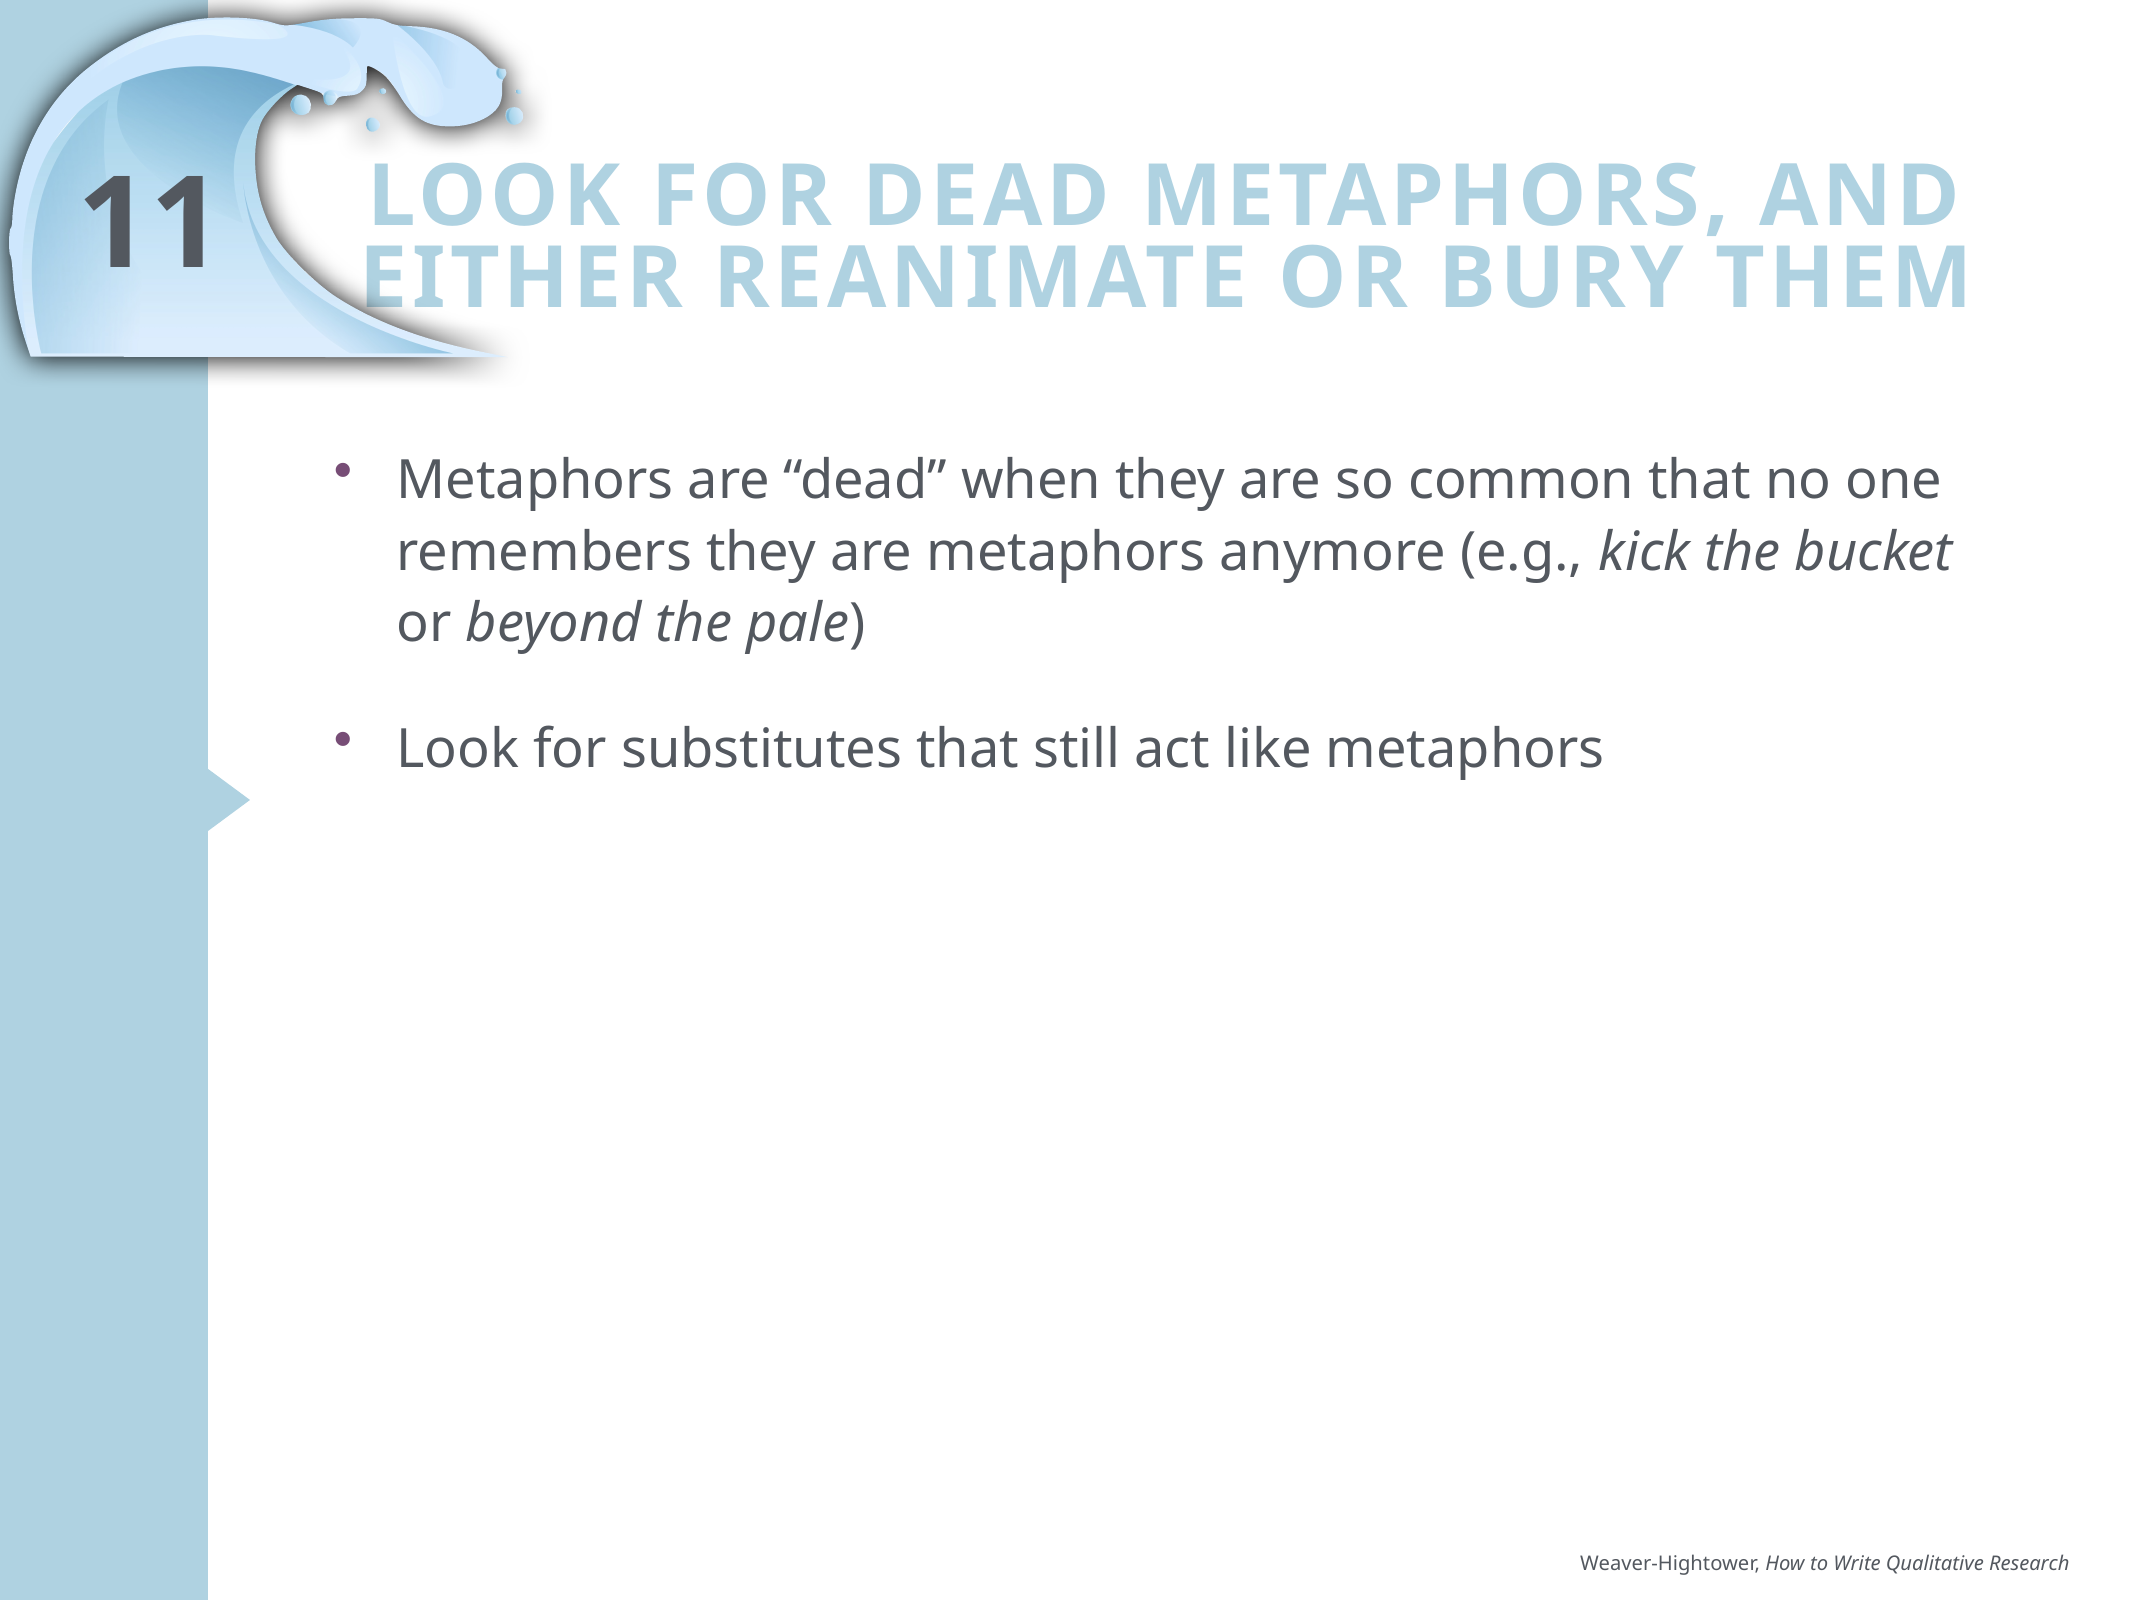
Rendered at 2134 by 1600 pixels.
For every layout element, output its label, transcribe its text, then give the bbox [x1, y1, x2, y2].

picture [8, 17, 524, 358]
list Metaphors are “dead” when they are so common that no one remembers they are metaphors anymore (e.g., kick the bucket or beyond the pale) Look for substitutes that still act like metaphors [333, 437, 2002, 1386]
title Look for dead metaphors, and either reanimate or bury them [494, 103, 2002, 380]
